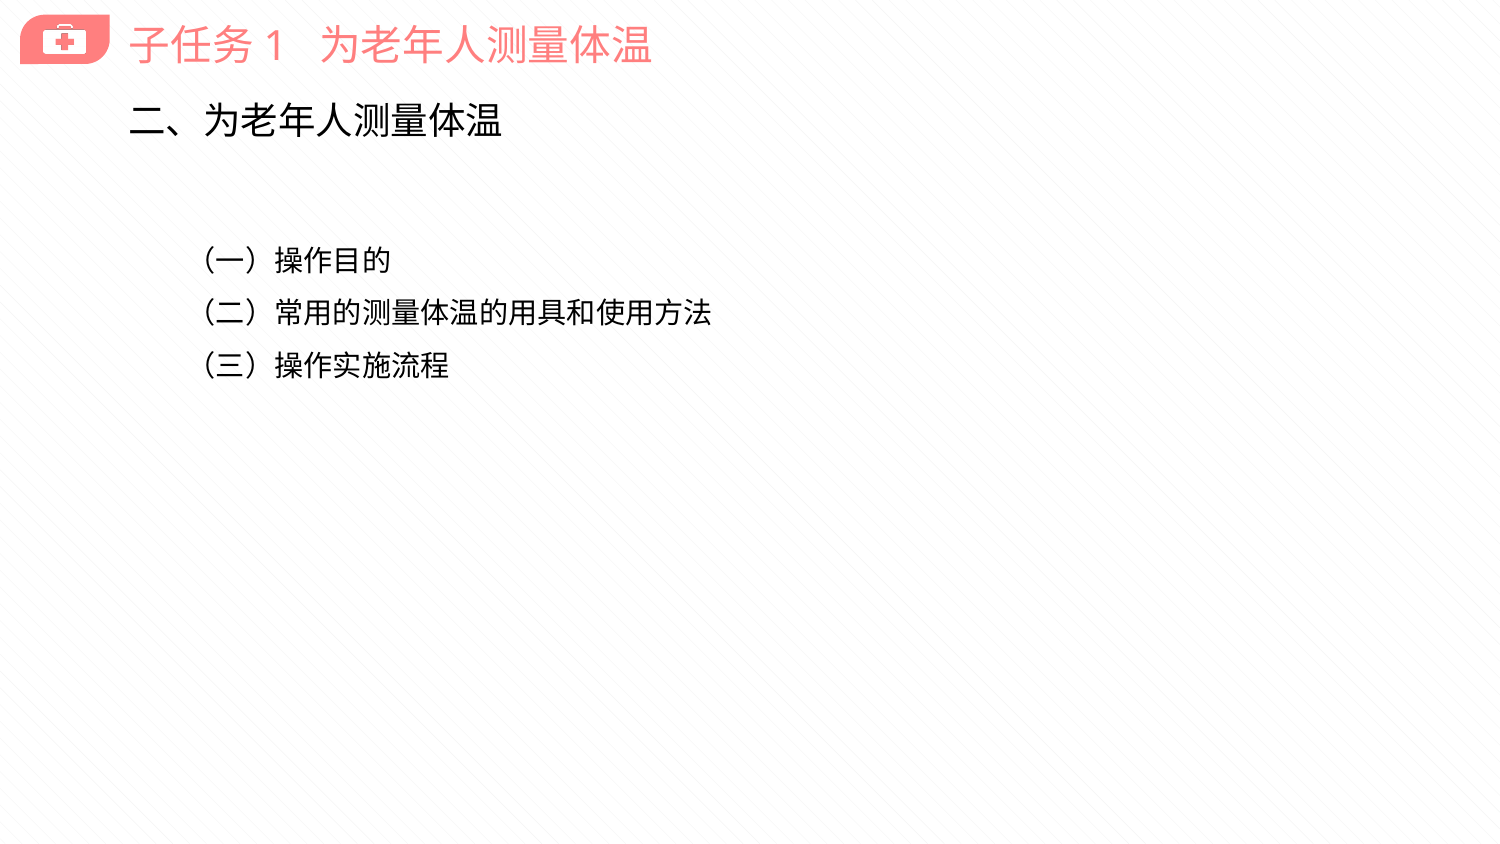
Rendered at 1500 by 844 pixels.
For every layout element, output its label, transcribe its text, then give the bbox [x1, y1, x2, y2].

text_box （一）操作目的 （二）常用的测量体温的用具和使用方法 （三）操作实施流程 [113, 217, 947, 390]
text_box 二、为老年人测量体温 [113, 89, 525, 150]
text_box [19, 11, 863, 78]
